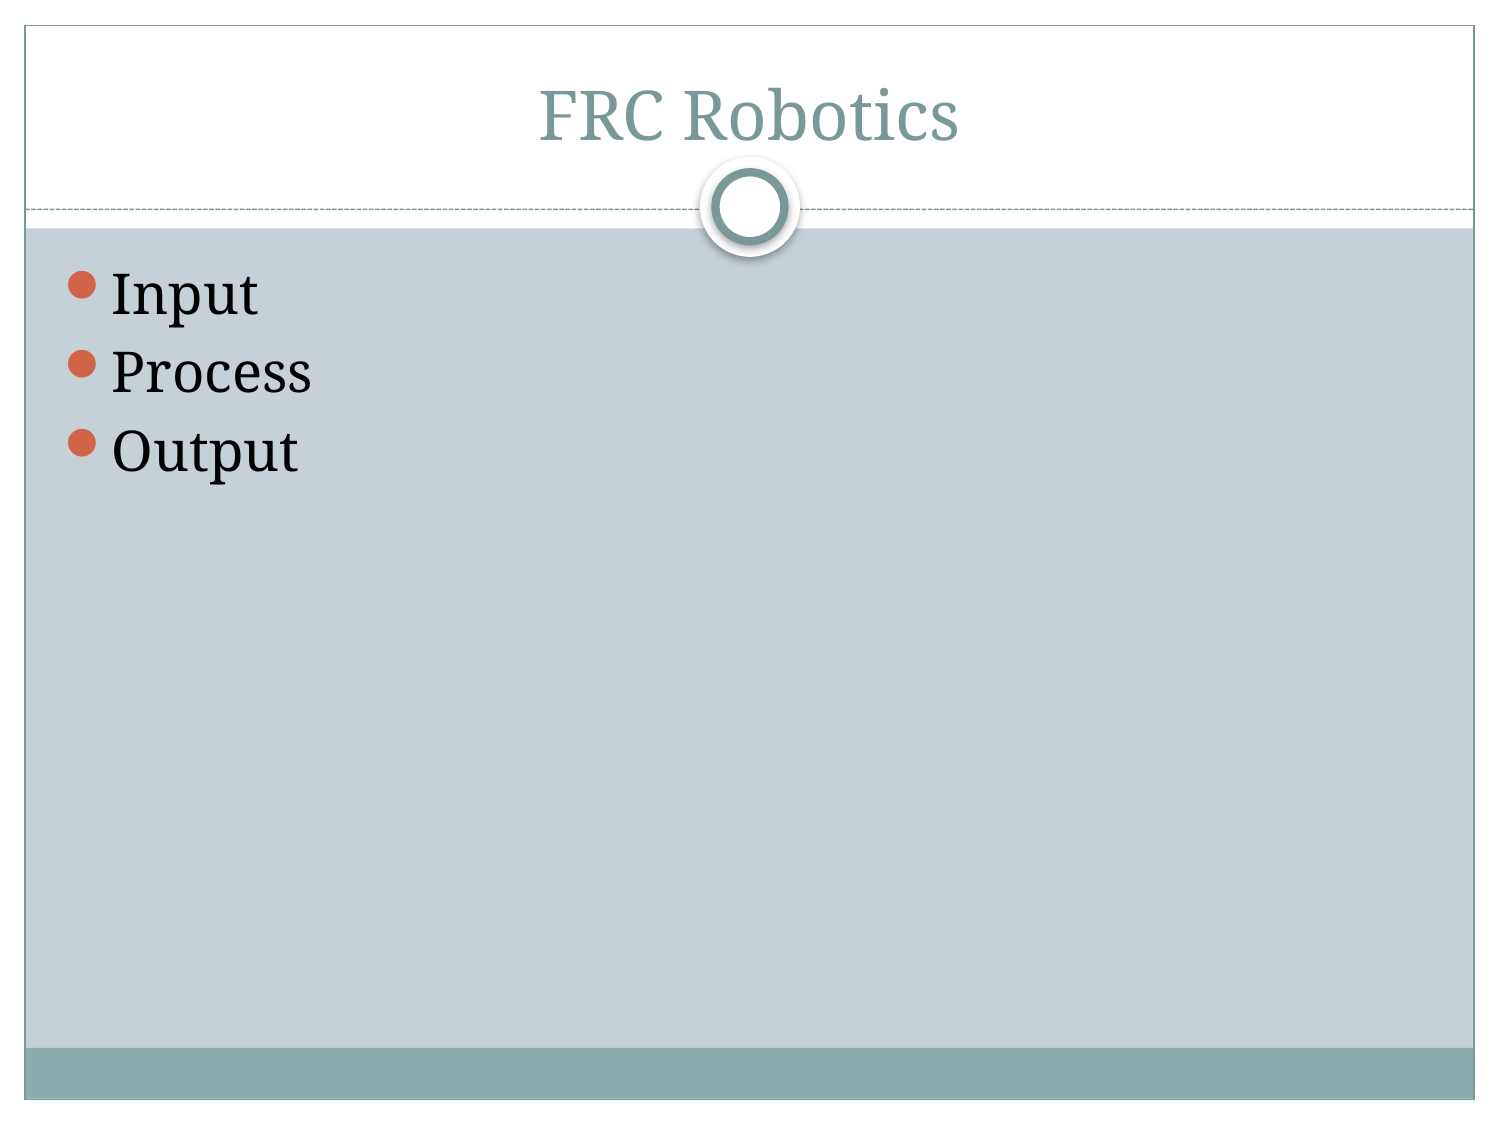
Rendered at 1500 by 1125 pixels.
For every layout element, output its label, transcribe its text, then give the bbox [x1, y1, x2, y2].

title FRC Robotics [49, 37, 1450, 162]
list Input Process Output [49, 250, 1445, 1001]
